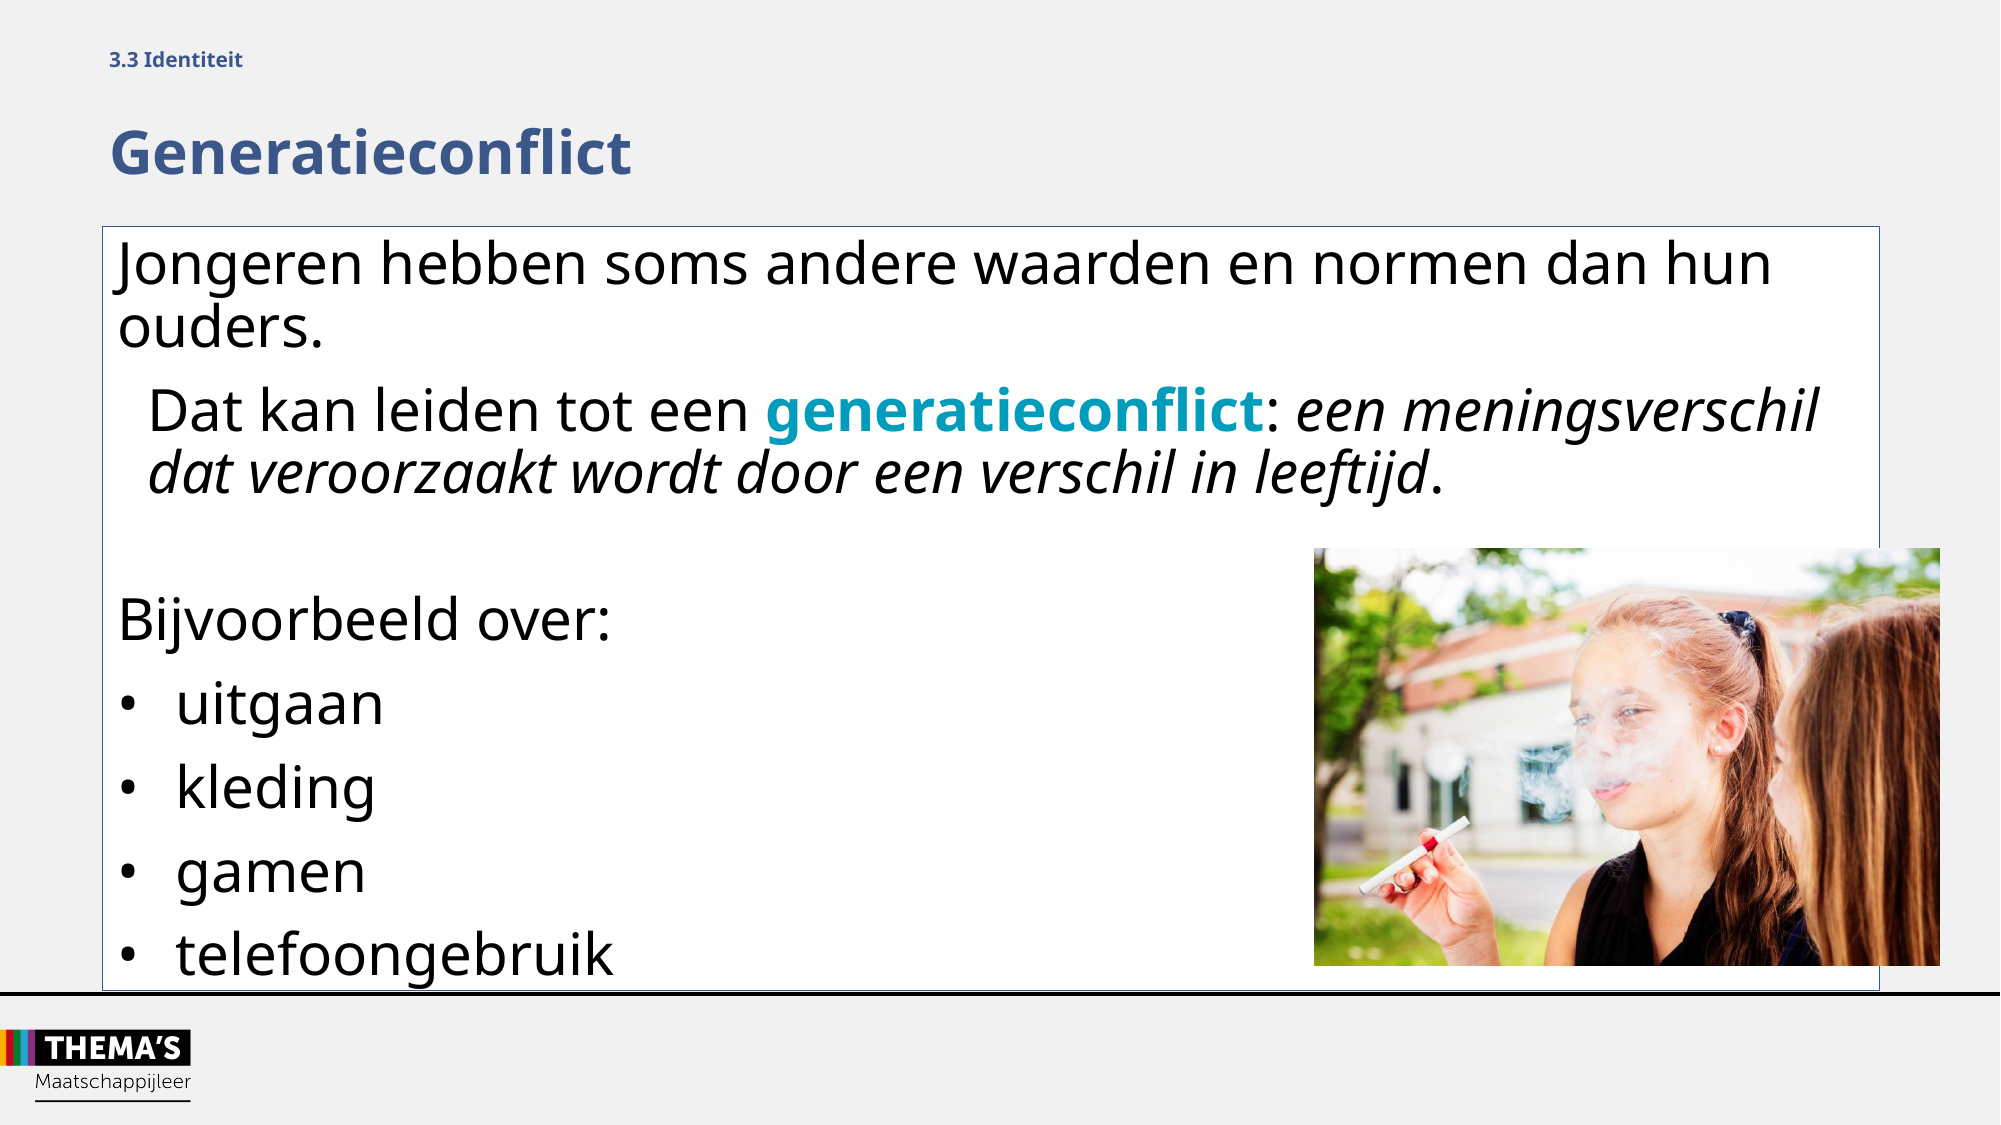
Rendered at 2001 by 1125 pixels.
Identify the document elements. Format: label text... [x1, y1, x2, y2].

list Jongeren hebben soms andere waarden en normen dan hun ouders. Dat kan leiden tot een generatieconflict: een meningsverschil dat veroorzaakt wordt door een verschil in leeftijd. Bijvoorbeeld over: • uitgaan • kleding • gamen • telefoongebruik [102, 226, 1880, 991]
picture [0, 993, 203, 1125]
list 3.3 Identiteit [94, 33, 941, 88]
list Generatieconflict [94, 114, 1879, 205]
picture [1314, 548, 1940, 966]
